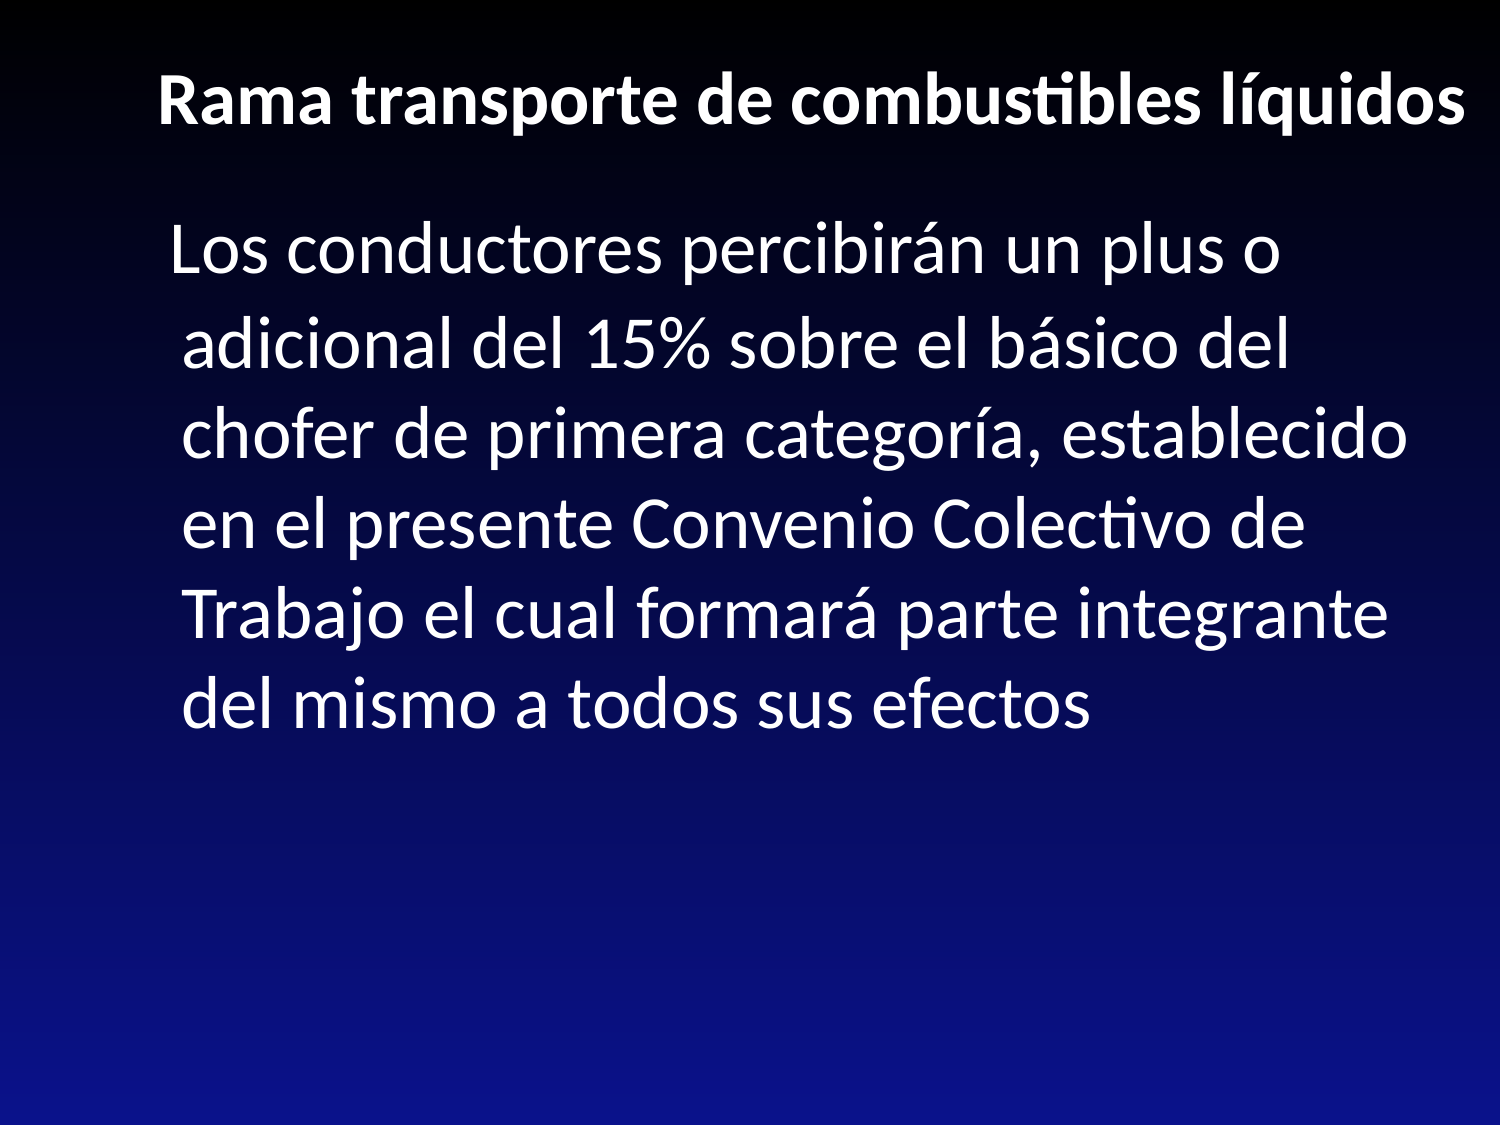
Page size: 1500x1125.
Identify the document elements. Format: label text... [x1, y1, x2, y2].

list Los conductores percibirán un plus o adicional del 15% sobre el básico del chofer de primera categoría, establecido en el presente Convenio Colectivo de Trabajo el cual formará parte integrante del mismo a todos sus efectos [124, 173, 1500, 917]
title Rama transporte de combustibles líquidos [124, 48, 1500, 173]
